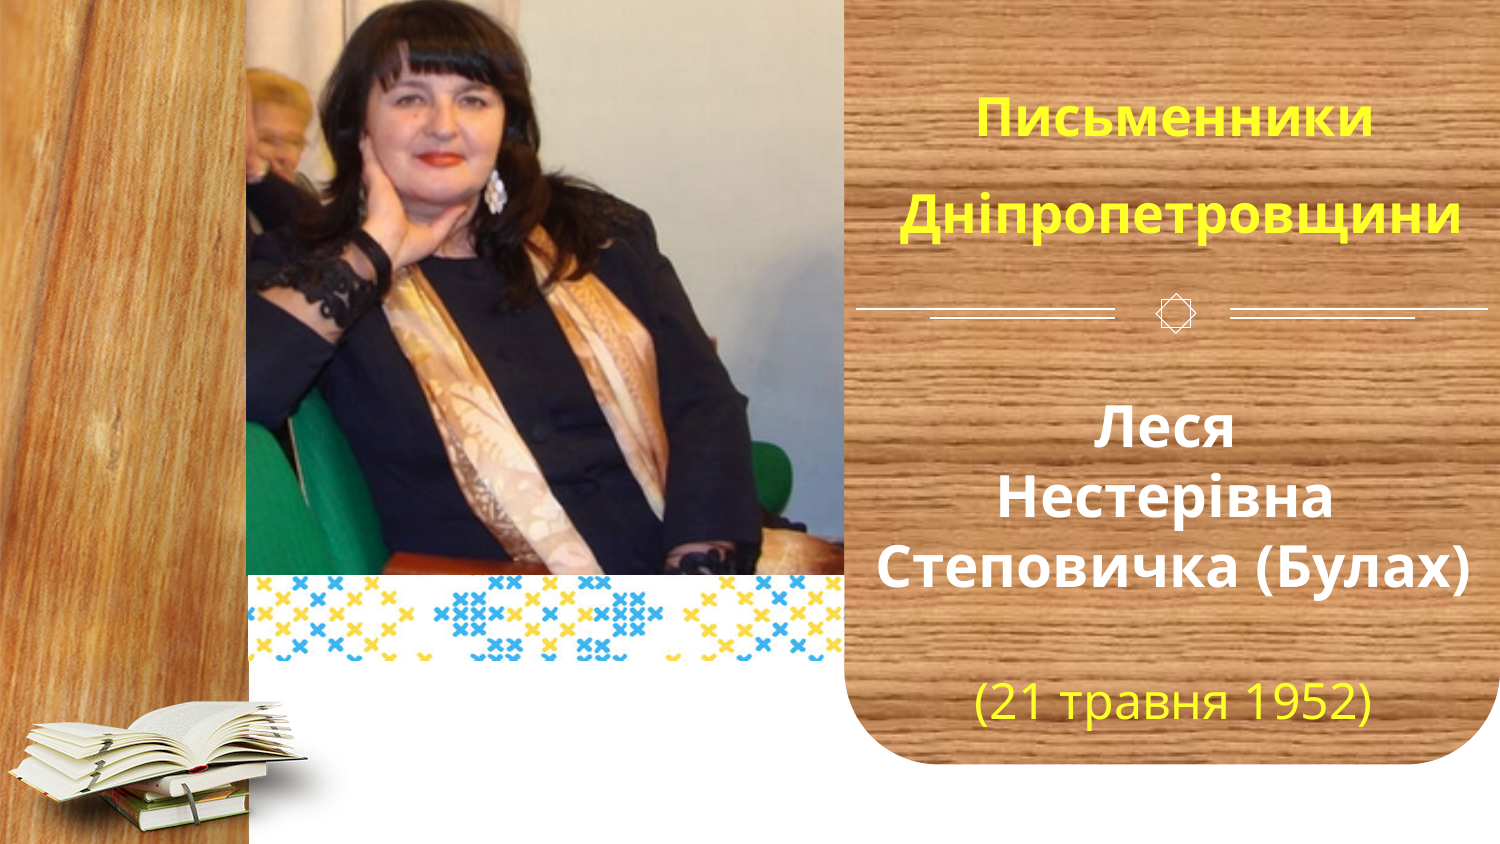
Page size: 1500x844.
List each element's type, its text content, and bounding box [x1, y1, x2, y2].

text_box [855, 299, 1489, 328]
text_box Леся Нестерівна Степовичка (Булах) (21 травня 1952) [845, 382, 1500, 807]
picture [0, 0, 1500, 844]
text_box Письменники Дніпропетровщини [868, 42, 1483, 297]
text_box [846, 0, 1500, 382]
